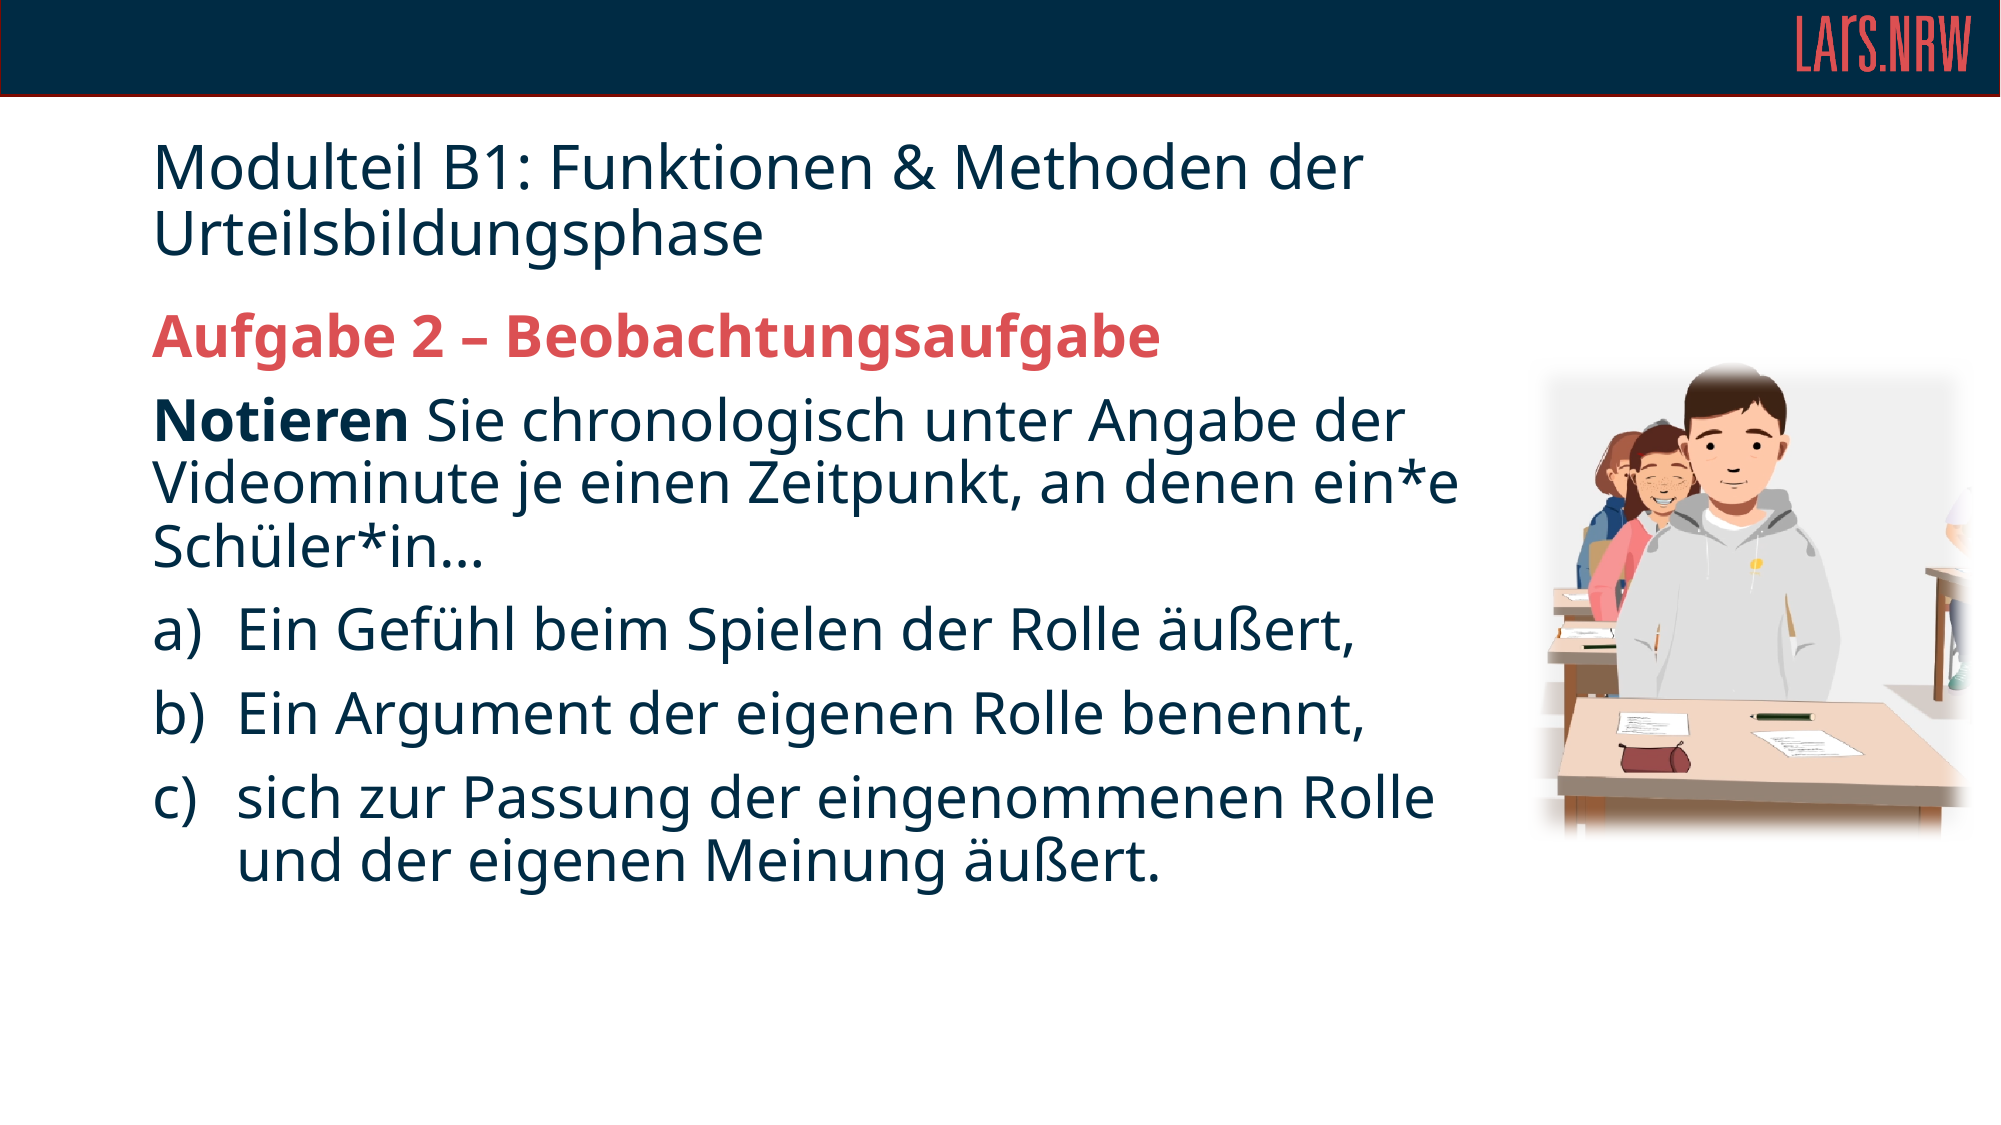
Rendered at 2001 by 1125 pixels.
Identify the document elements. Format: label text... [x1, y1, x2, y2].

picture [1528, 357, 1974, 842]
title Modulteil B1: Funktionen & Methoden der Urteilsbildungsphase [137, 128, 1863, 278]
list Aufgabe 2 – Beobachtungsaufgabe Notieren Sie chronologisch unter Angabe der Videominute je einen Zeitpunkt, an denen ein*e Schüler*in… Ein Gefühl beim Spielen der Rolle äußert, Ein Argument der eigenen Rolle benennt, sich zur Passung der eingenommenen Rolle und der eigenen Meinung äußert. [137, 299, 1517, 1014]
picture [1779, 3, 1977, 86]
